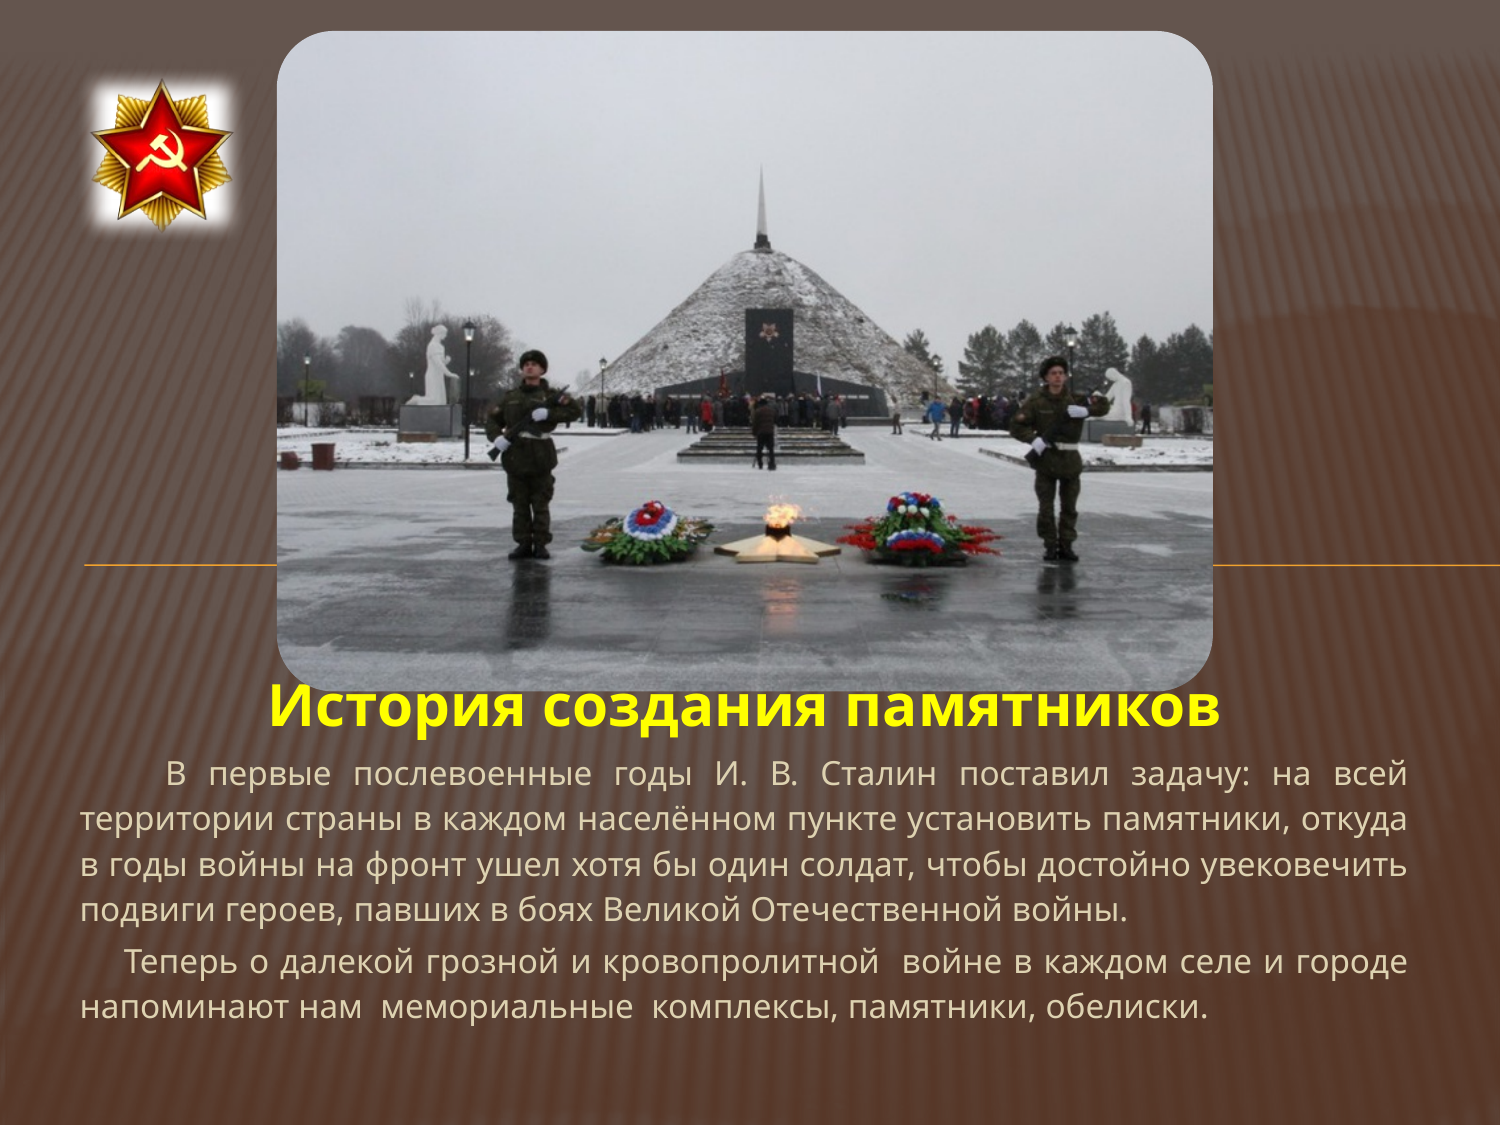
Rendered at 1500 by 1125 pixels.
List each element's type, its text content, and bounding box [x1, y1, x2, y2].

list История создания памятников В первые послевоенные годы И. В. Сталин поставил задачу: на всей территории страны в каждом населённом пункте установить памятники, откуда в годы войны на фронт ушел хотя бы один солдат, чтобы достойно увековечить подвиги героев, павших в боях Великой Отечественной войны. Теперь о далекой грозной и кровопролитной войне в каждом селе и городе напоминают нам мемориальные комплексы, памятники, обелиски. [64, 515, 1425, 1088]
picture [276, 30, 1214, 692]
picture [76, 65, 248, 244]
